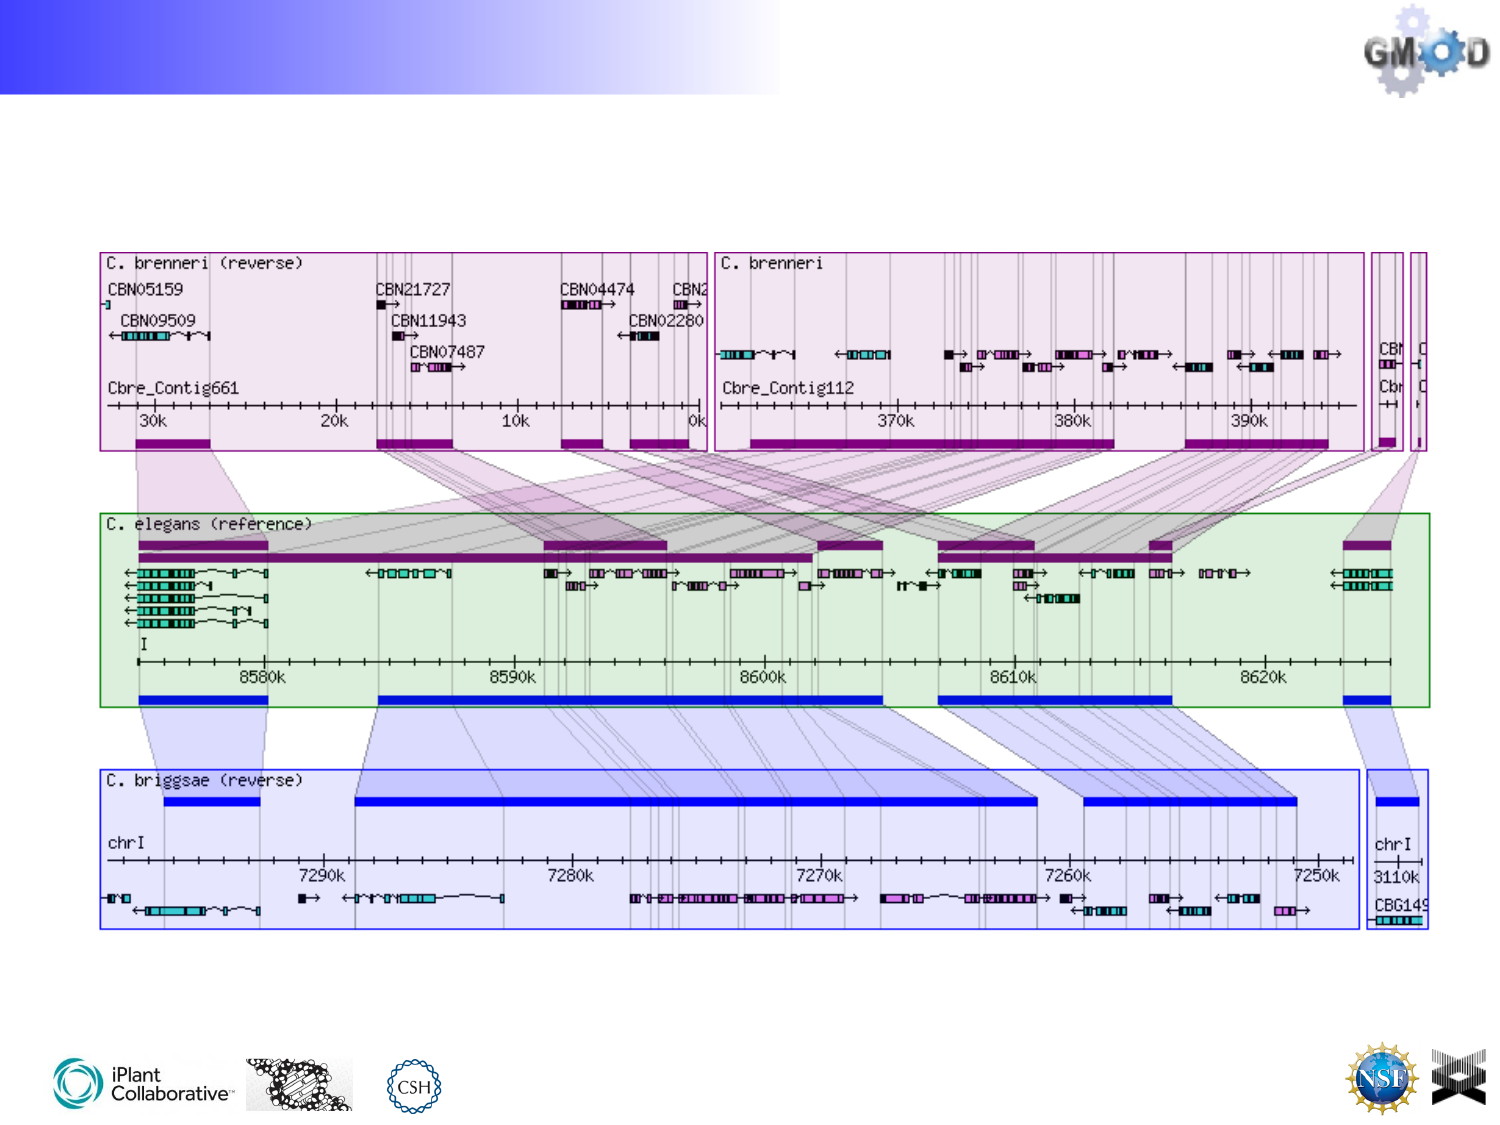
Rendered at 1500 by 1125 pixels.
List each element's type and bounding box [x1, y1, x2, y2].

picture [1431, 1049, 1487, 1105]
picture [1344, 1040, 1420, 1116]
picture [92, 251, 1437, 939]
picture [246, 1056, 353, 1113]
text_box [0, 0, 1497, 98]
picture [382, 1054, 442, 1116]
picture [39, 1053, 240, 1115]
